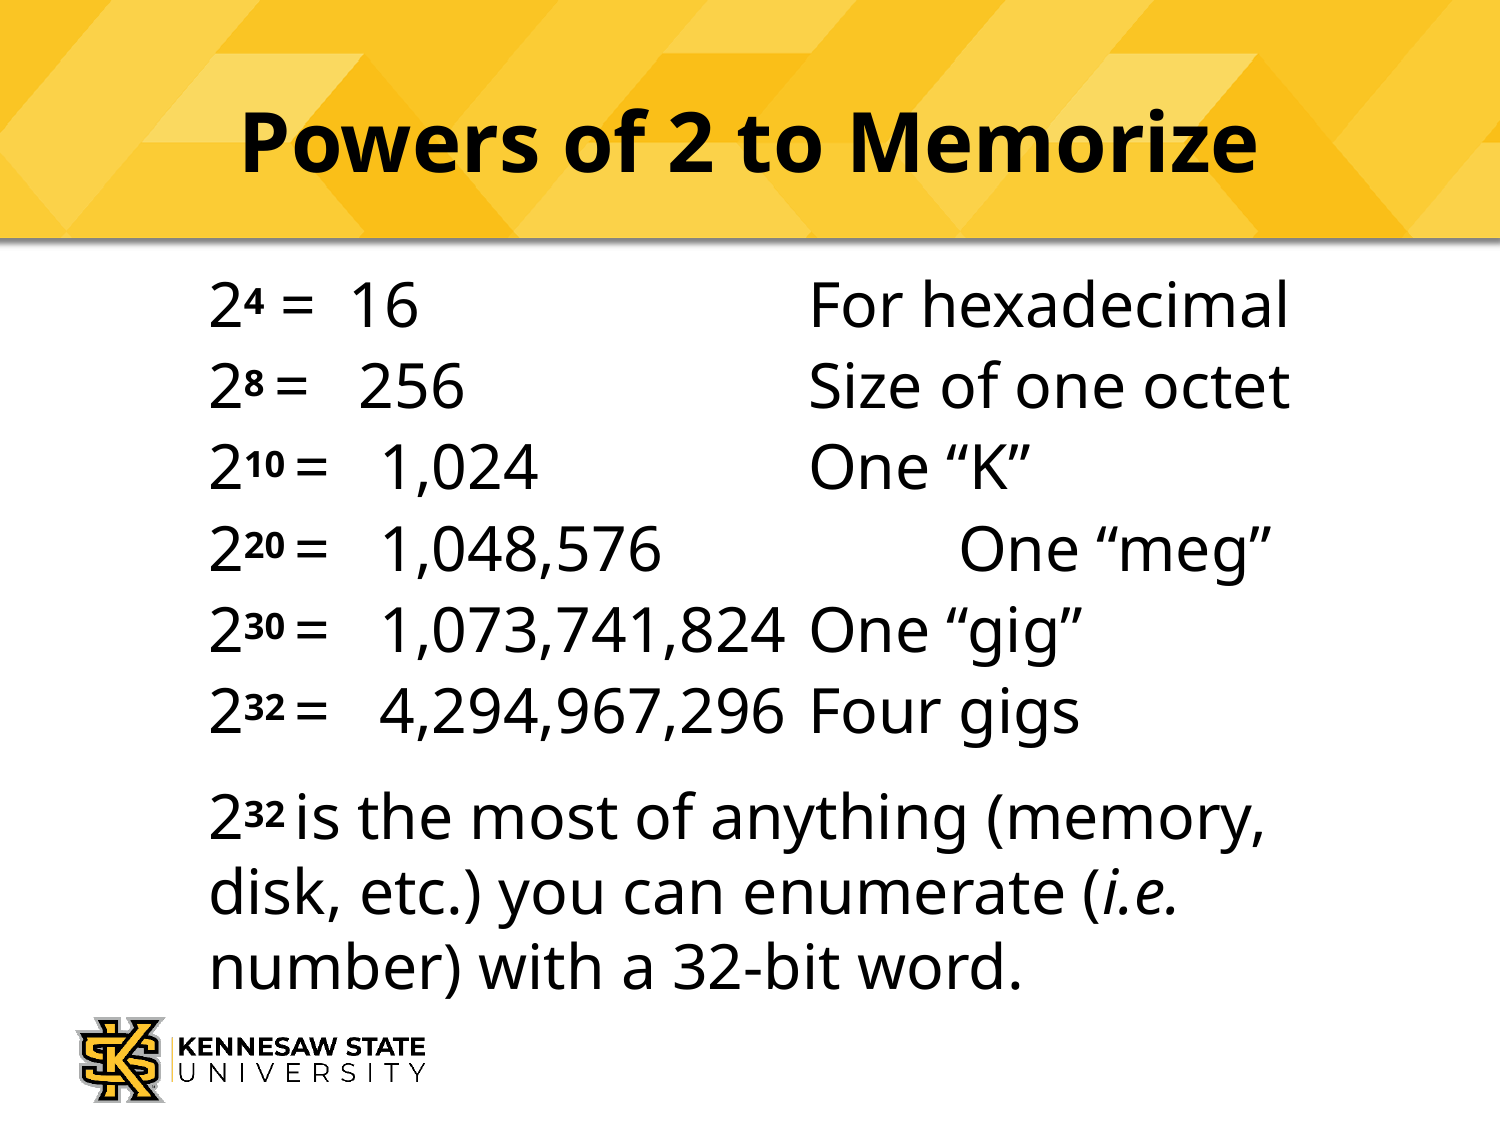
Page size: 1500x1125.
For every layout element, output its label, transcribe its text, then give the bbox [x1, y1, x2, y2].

picture [75, 1017, 425, 1103]
title Powers of 2 to Memorize [75, 45, 1425, 233]
picture [0, 0, 1500, 251]
text_box 24 = 16 For hexadecimal 28 = 256 Size of one octet 210 = 1,024 One “K” 220 = 1,048,576 One “meg” 230 = 1,073,741,824 One “gig” 232 = 4,294,967,296 Four gigs 232 is the most of anything (memory, disk, etc.) you can enumerate (i.e. number) with a 32-bit word. [189, 255, 1345, 1086]
